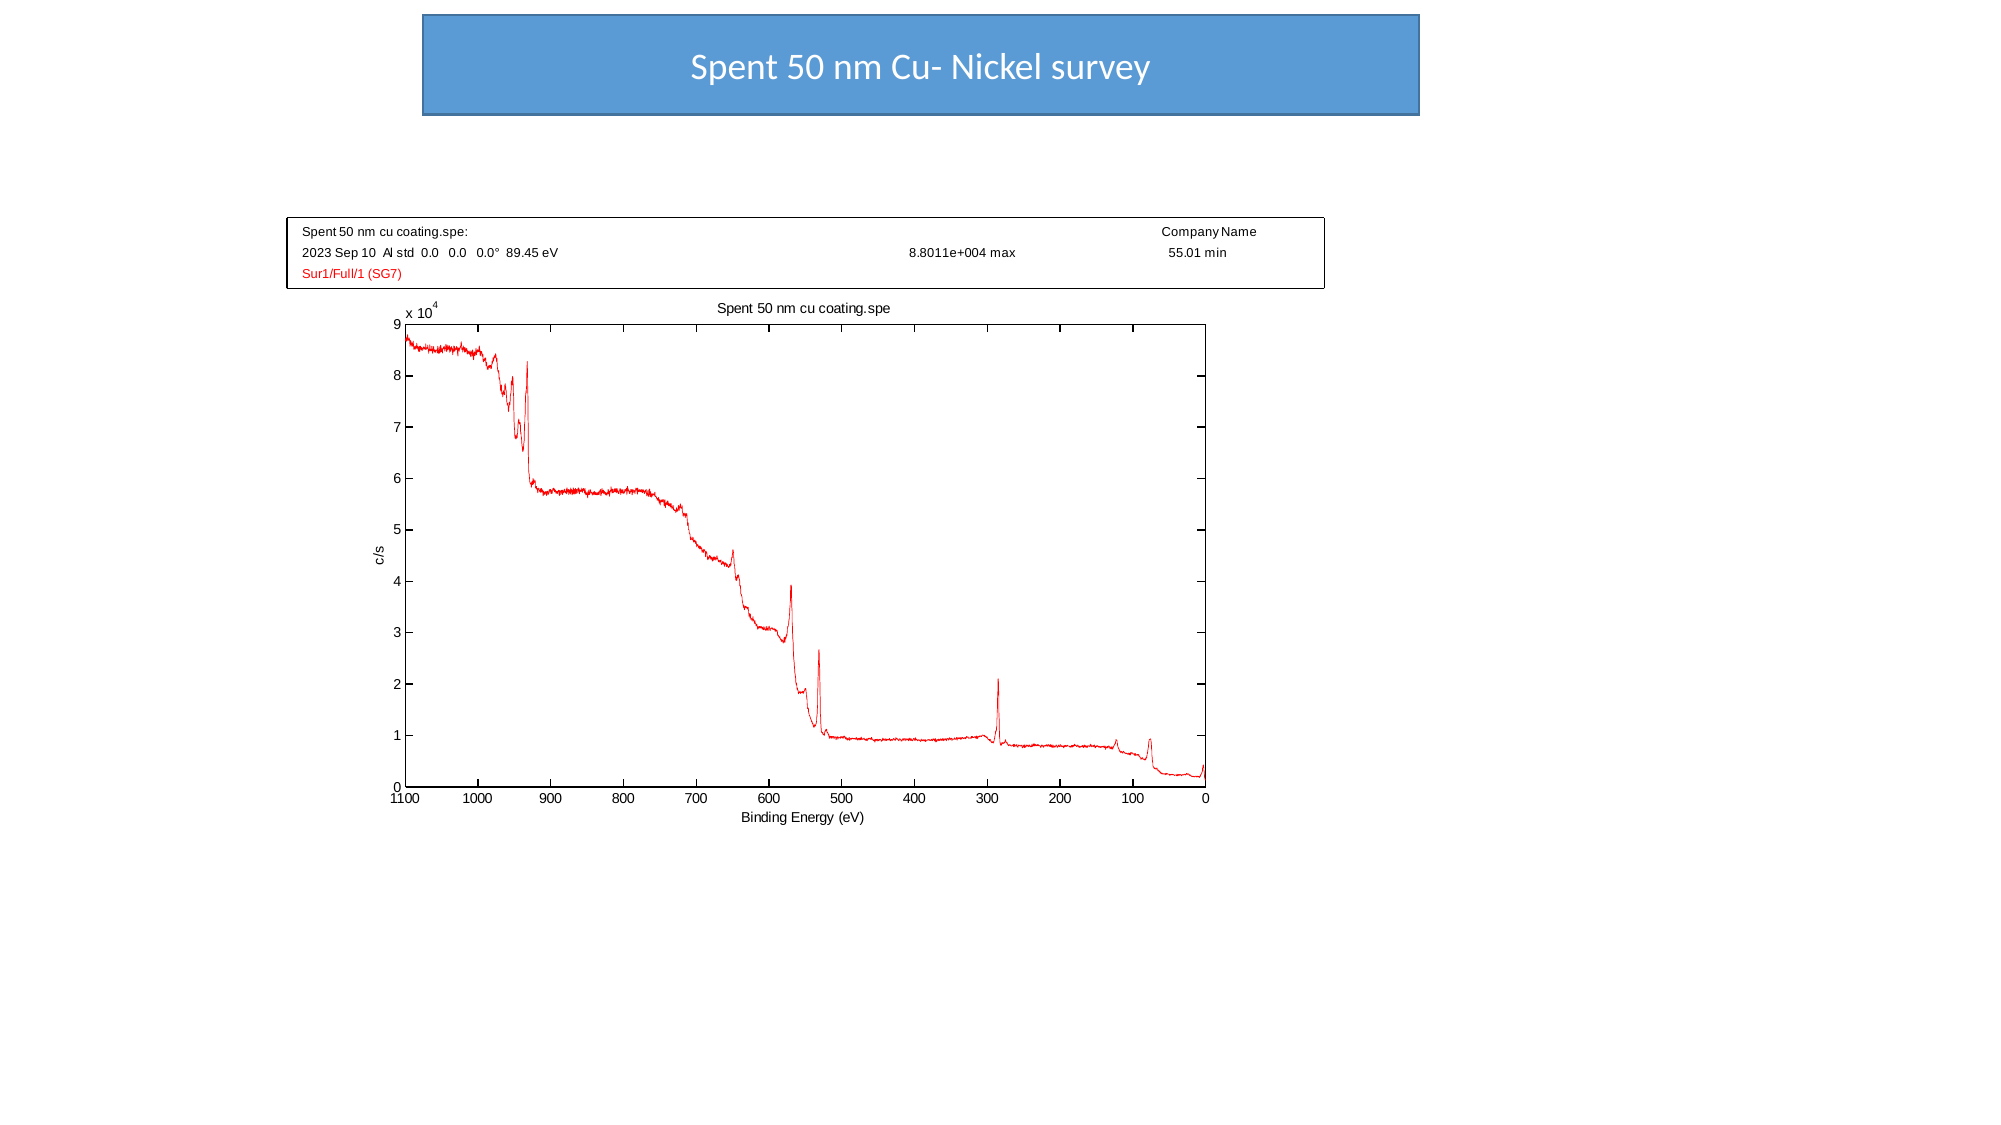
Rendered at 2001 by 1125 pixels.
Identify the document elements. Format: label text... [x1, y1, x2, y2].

text_box Spent 50 nm Cu- Nickel survey [422, 14, 1420, 116]
picture [265, 167, 1346, 994]
